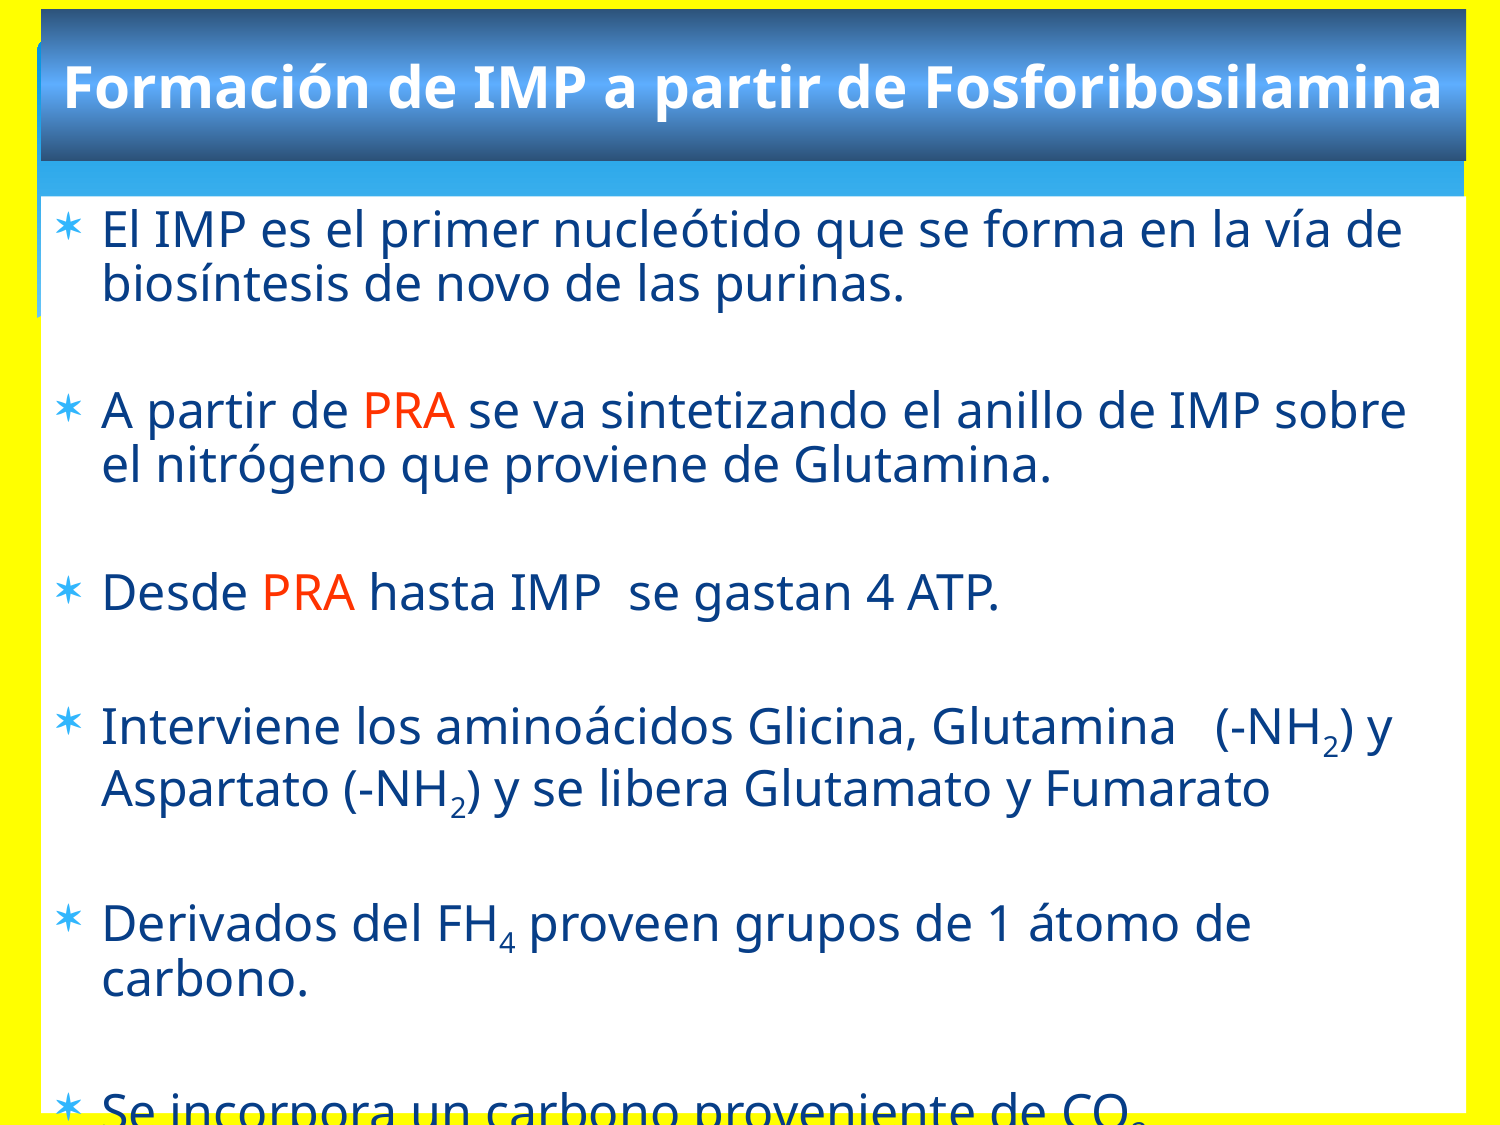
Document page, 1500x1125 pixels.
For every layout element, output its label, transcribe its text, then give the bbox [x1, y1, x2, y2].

title Formación de IMP a partir de Fosforibosilamina [41, 9, 1467, 161]
list El IMP es el primer nucleótido que se forma en la vía de biosíntesis de novo de las purinas. A partir de PRA se va sintetizando el anillo de IMP sobre el nitrógeno que proviene de Glutamina. Desde PRA hasta IMP se gastan 4 ATP. Interviene los aminoácidos Glicina, Glutamina (-NH2) y Aspartato (-NH2) y se libera Glutamato y Fumarato Derivados del FH4 proveen grupos de 1 átomo de carbono. Se incorpora un carbono proveniente de CO2 [41, 196, 1467, 1114]
